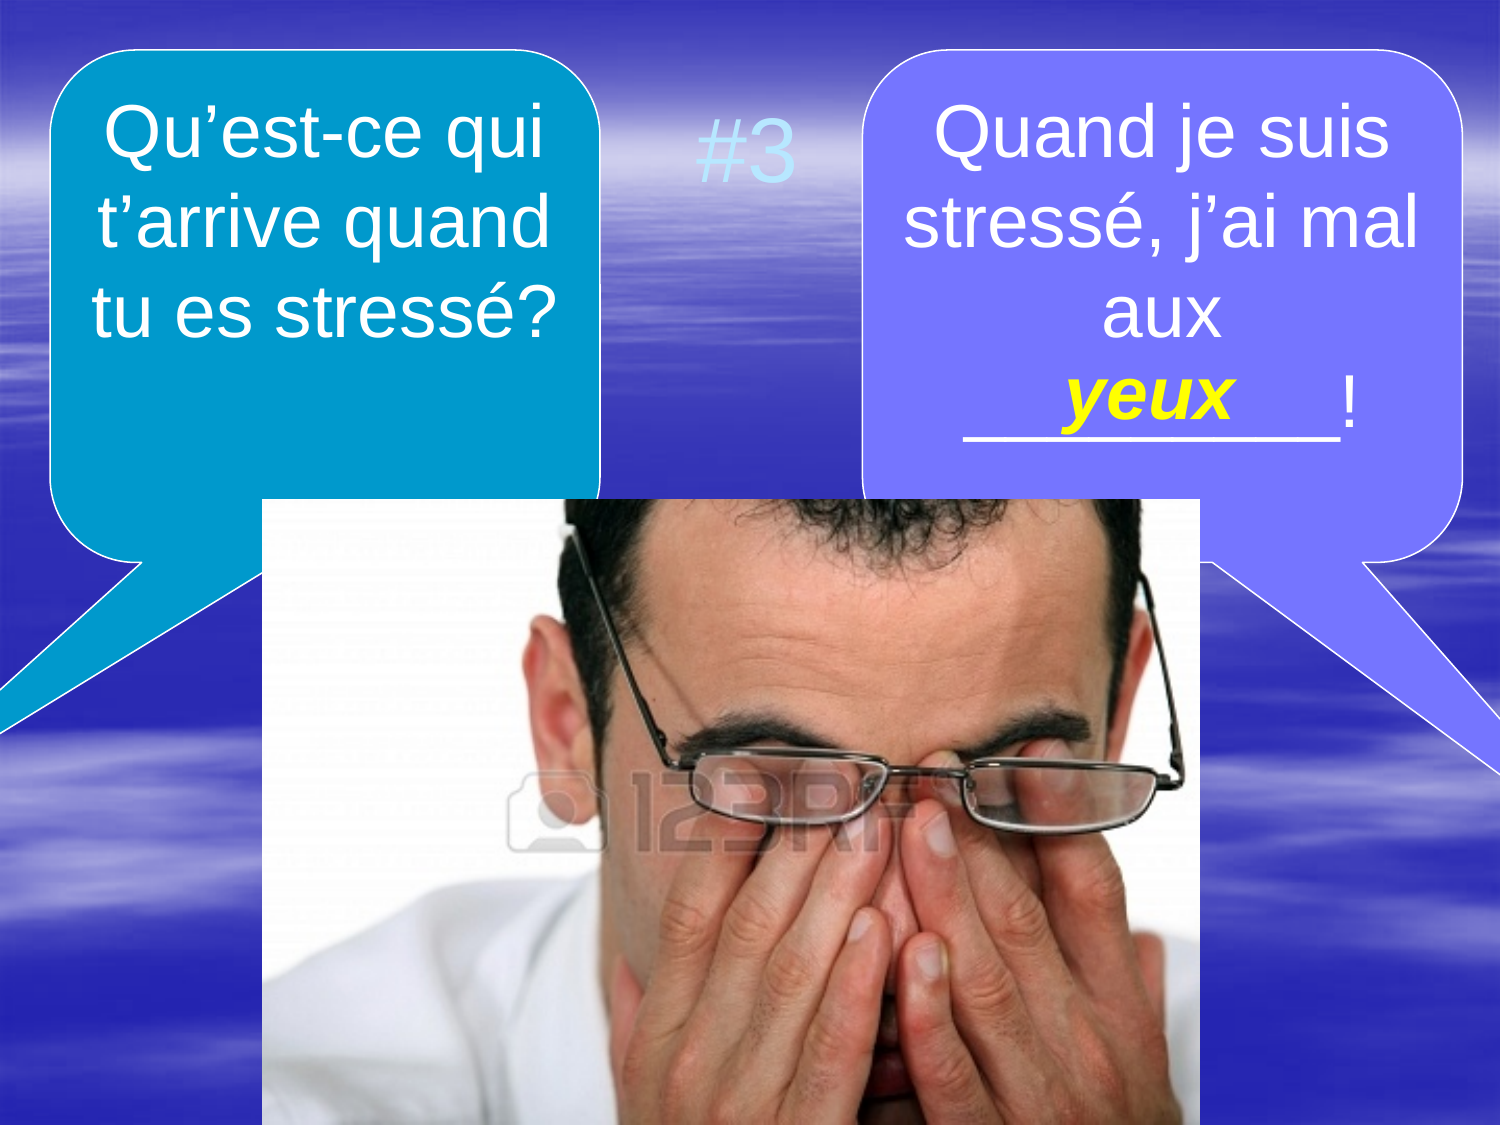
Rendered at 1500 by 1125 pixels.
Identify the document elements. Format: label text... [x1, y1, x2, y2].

text_box Quand je suis stressé, j’ai mal aux _________! [862, 85, 1500, 775]
text_box Qu’est-ce qui t’arrive quand tu es stressé? [0, 255, 601, 734]
title #3 [49, 37, 1446, 255]
text_box yeux [987, 337, 1313, 443]
picture [262, 499, 1201, 1125]
